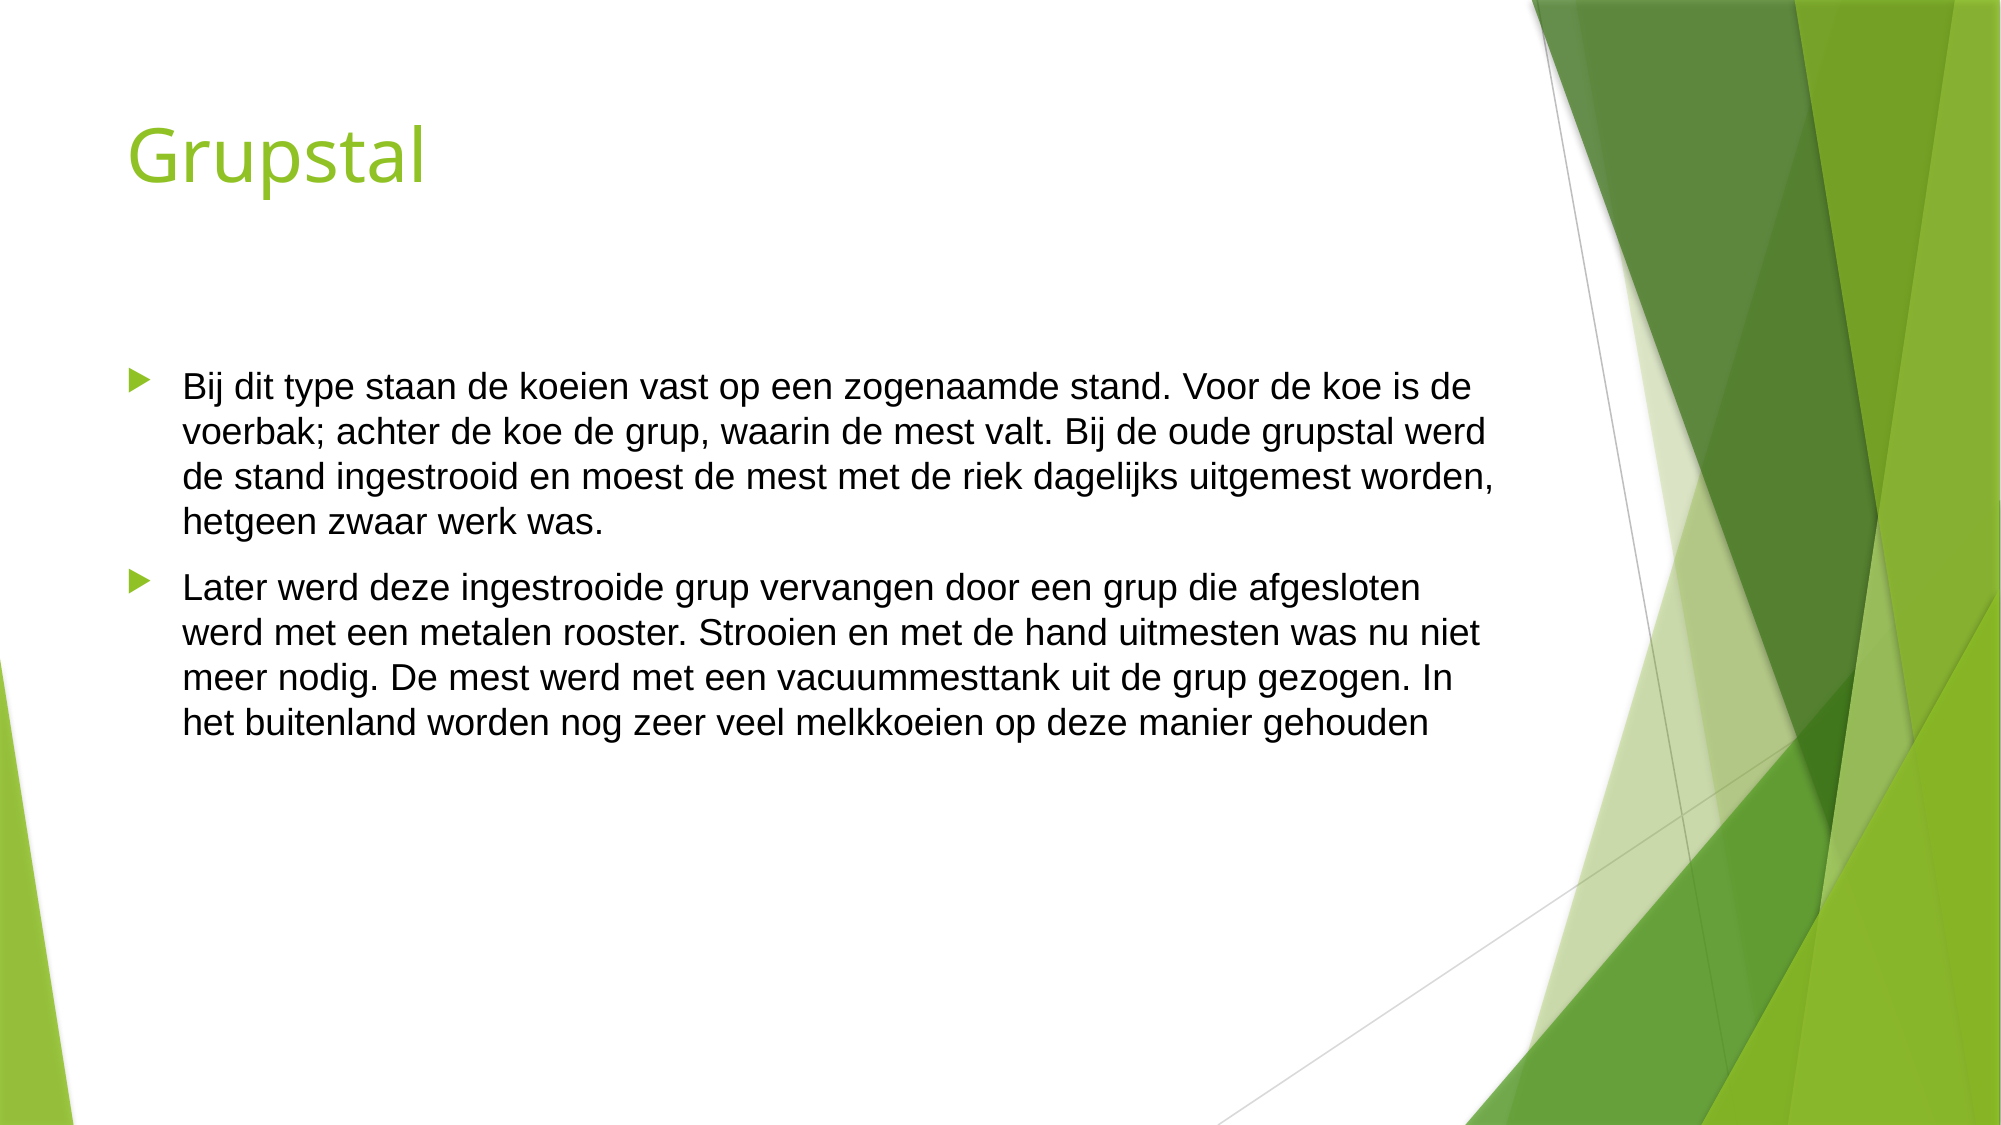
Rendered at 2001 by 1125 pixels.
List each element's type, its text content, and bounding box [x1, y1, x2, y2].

list Bij dit type staan de koeien vast op een zogenaamde stand. Voor de koe is de voerbak; achter de koe de grup, waarin de mest valt. Bij de oude grupstal werd de stand ingestrooid en moest de mest met de riek dagelijks uitgemest worden, hetgeen zwaar werk was. Later werd deze ingestrooide grup vervangen door een grup die afgesloten werd met een metalen rooster. Strooien en met de hand uitmesten was nu niet meer nodig. De mest werd met een vacuummesttank uit de grup gezogen. In het buitenland worden nog zeer veel melkkoeien op deze manier gehouden [111, 354, 1522, 992]
title Grupstal [111, 99, 1522, 317]
